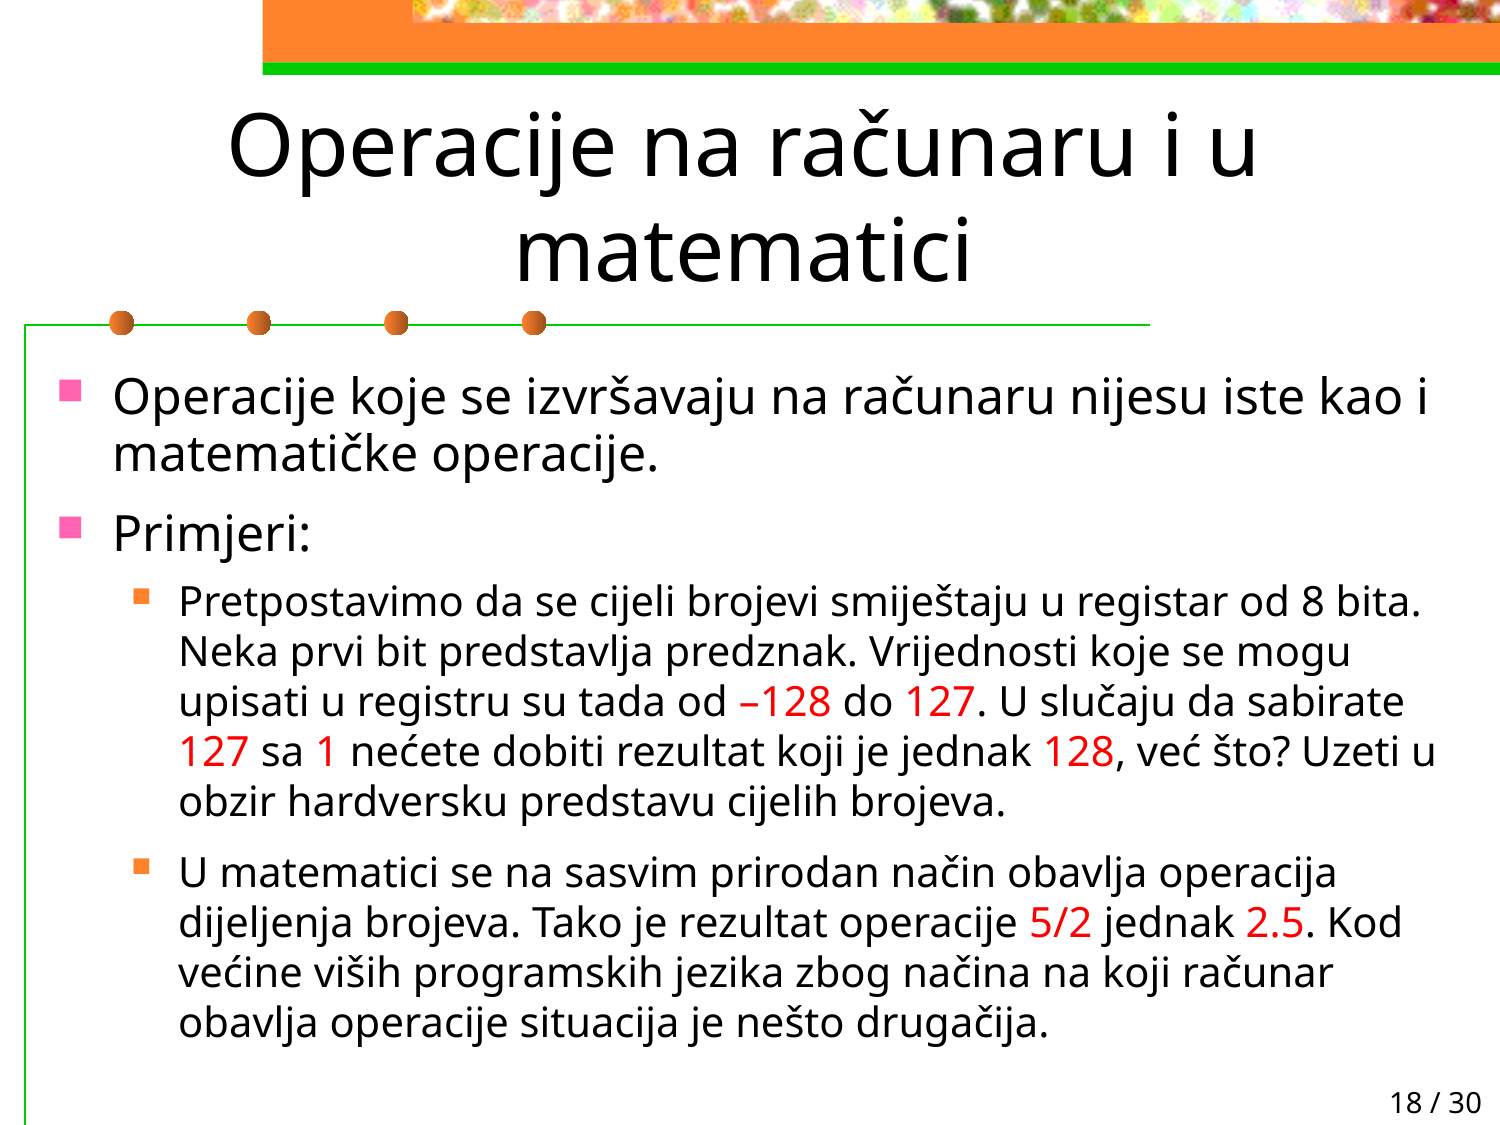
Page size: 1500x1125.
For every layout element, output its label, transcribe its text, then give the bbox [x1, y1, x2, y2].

text_box 18 / 30 [1364, 1079, 1498, 1125]
list Operacije koje se izvršavaju na računaru nijesu iste kao i matematičke operacije. Primjeri: Pretpostavimo da se cijeli brojevi smiještaju u registar od 8 bita. Neka prvi bit predstavlja predznak. Vrijednosti koje se mogu upisati u registru su tada od –128 do 127. U slučaju da sabirate 127 sa 1 nećete dobiti rezultat koji je jednak 128, već što? Uzeti u obzir hardversku predstavu cijelih brojeva. U matematici se na sasvim prirodan način obavlja operacija dijeljenja brojeva. Tako je rezultat operacije 5/2 jednak 2.5. Kod većine viših programskih jezika zbog načina na koji računar obavlja operacije situacija je nešto drugačija. [41, 361, 1459, 1071]
picture [412, 0, 1500, 23]
title Operacije na računaru i u matematici [0, 99, 1488, 288]
